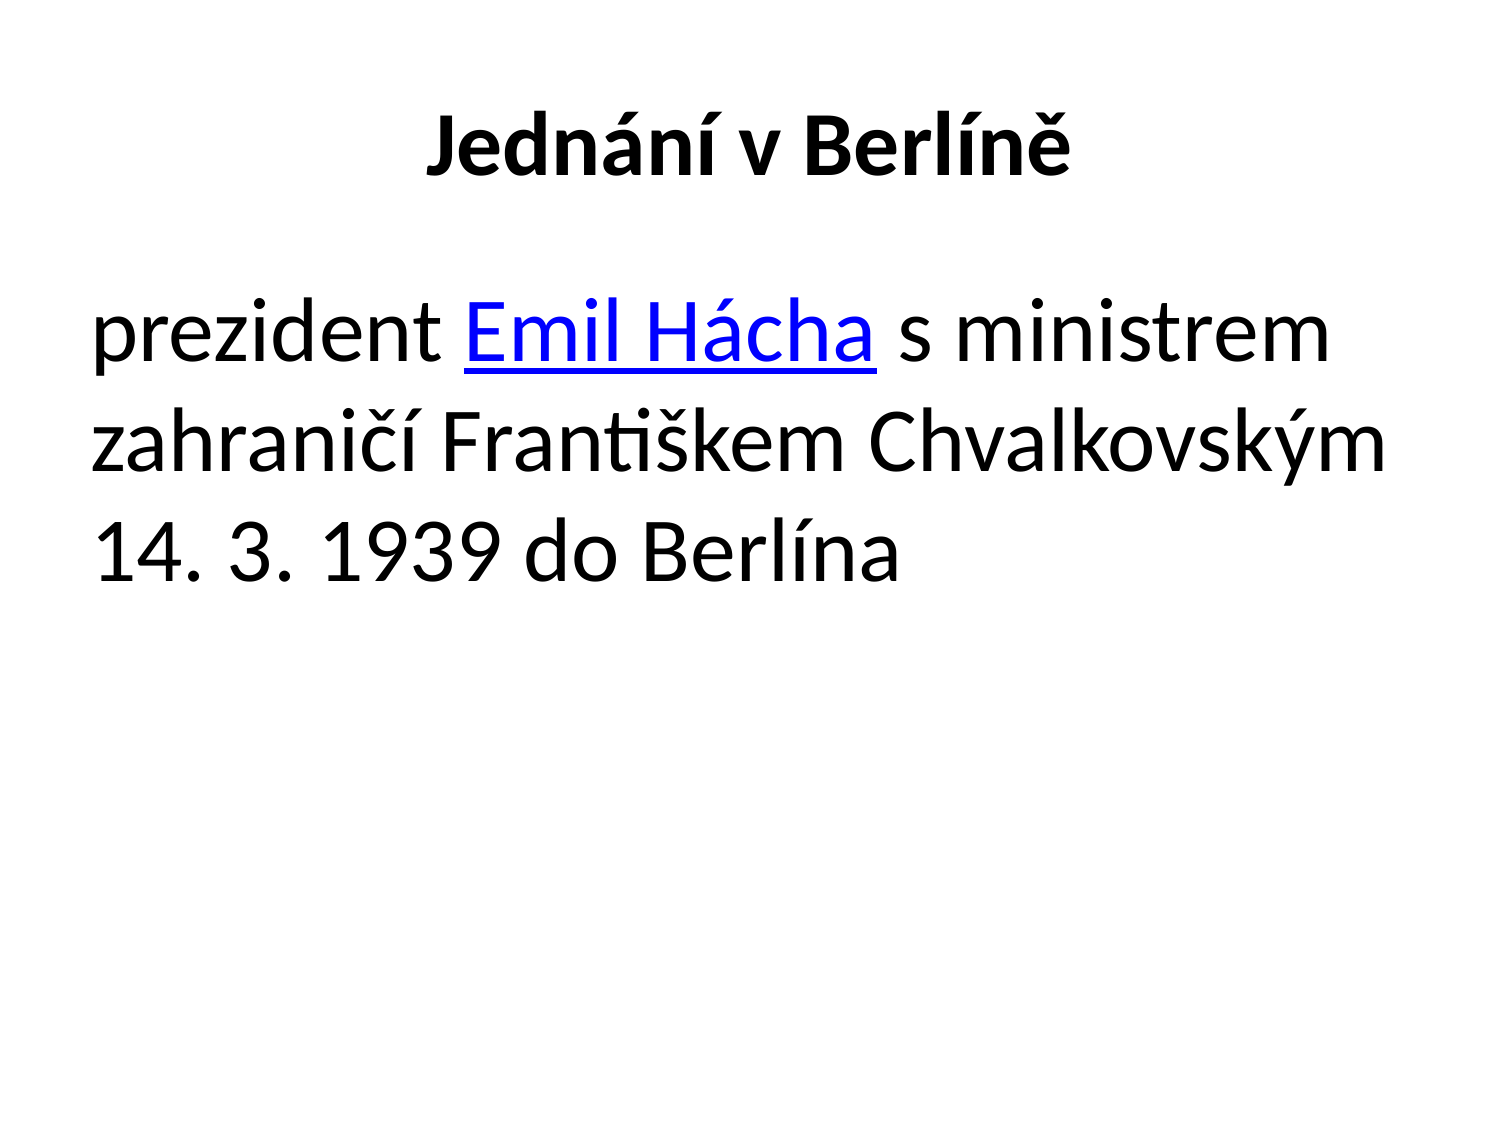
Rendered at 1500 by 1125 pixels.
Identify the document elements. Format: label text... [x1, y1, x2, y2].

list prezident Emil Hácha s ministrem zahraničí Františkem Chvalkovským 14. 3. 1939 do Berlína [75, 262, 1425, 1005]
title Jednání v Berlíně [75, 45, 1425, 233]
